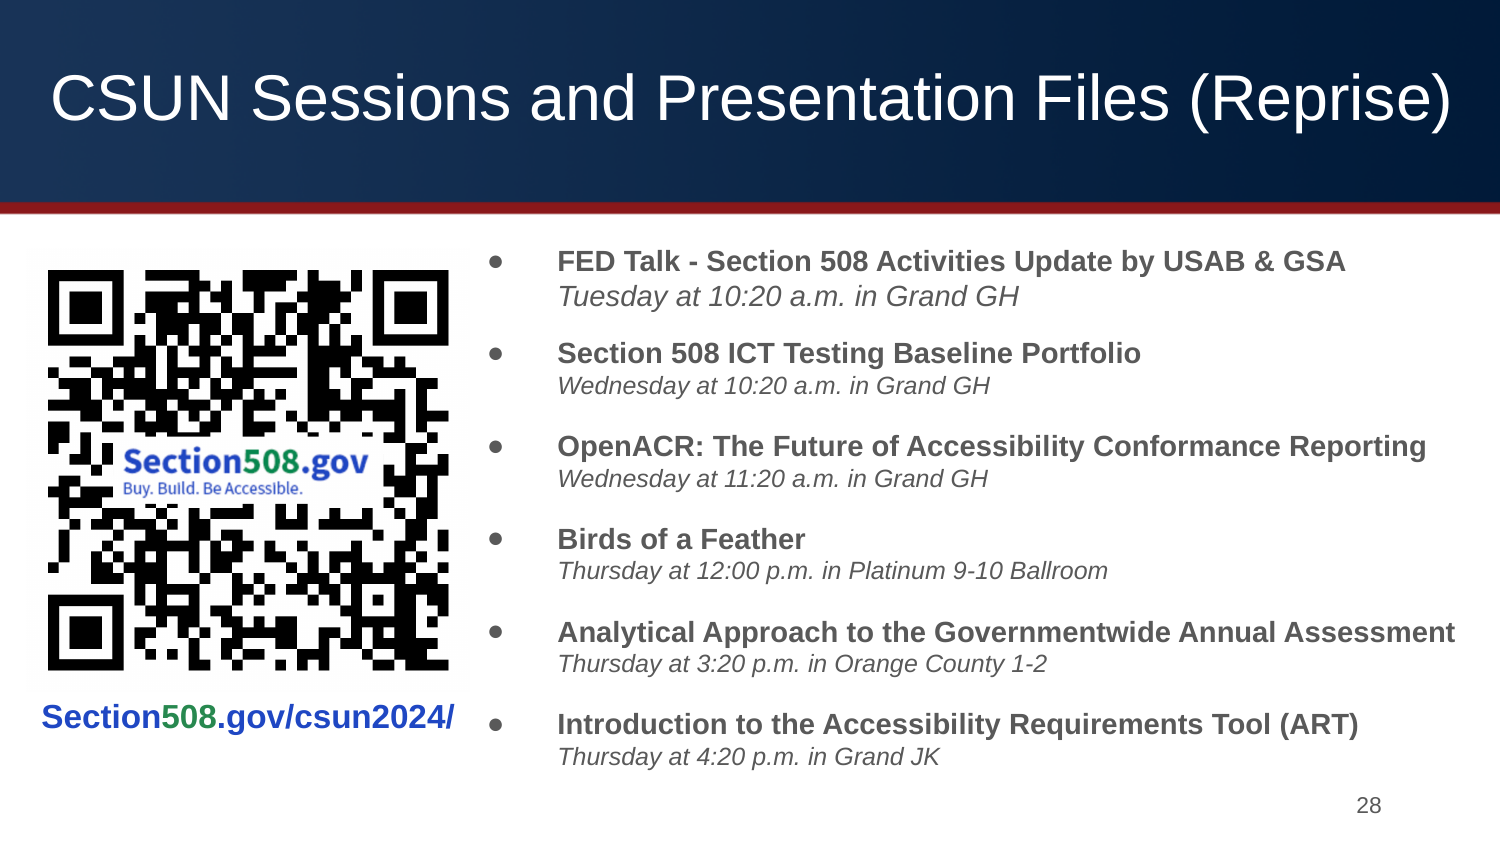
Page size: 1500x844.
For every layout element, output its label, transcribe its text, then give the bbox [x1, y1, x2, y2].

text_box Section508.gov/csun2024/ [8, 682, 446, 749]
list FED Talk - Section 508 Activities Update by USAB & GSA Tuesday at 10:20 a.m. in Grand GH Section 508 ICT Testing Baseline Portfolio Wednesday at 10:20 a.m. in Grand GH OpenACR: The Future of Accessibility Conformance Reporting Wednesday at 11:20 a.m. in Grand GH Birds of a Feather Thursday at 12:00 p.m. in Platinum 9-10 Ballroom Analytical Approach to the Governmentwide Annual Assessment Thursday at 3:20 p.m. in Orange County 1-2 Introduction to the Accessibility Requirements Tool (ART) Thursday at 4:20 p.m. in Grand JK [446, 237, 1488, 773]
slide_number 28 [1059, 782, 1397, 827]
title CSUN Sessions and Presentation Files (Reprise) [21, 17, 1482, 181]
picture [0, 0, 1500, 844]
